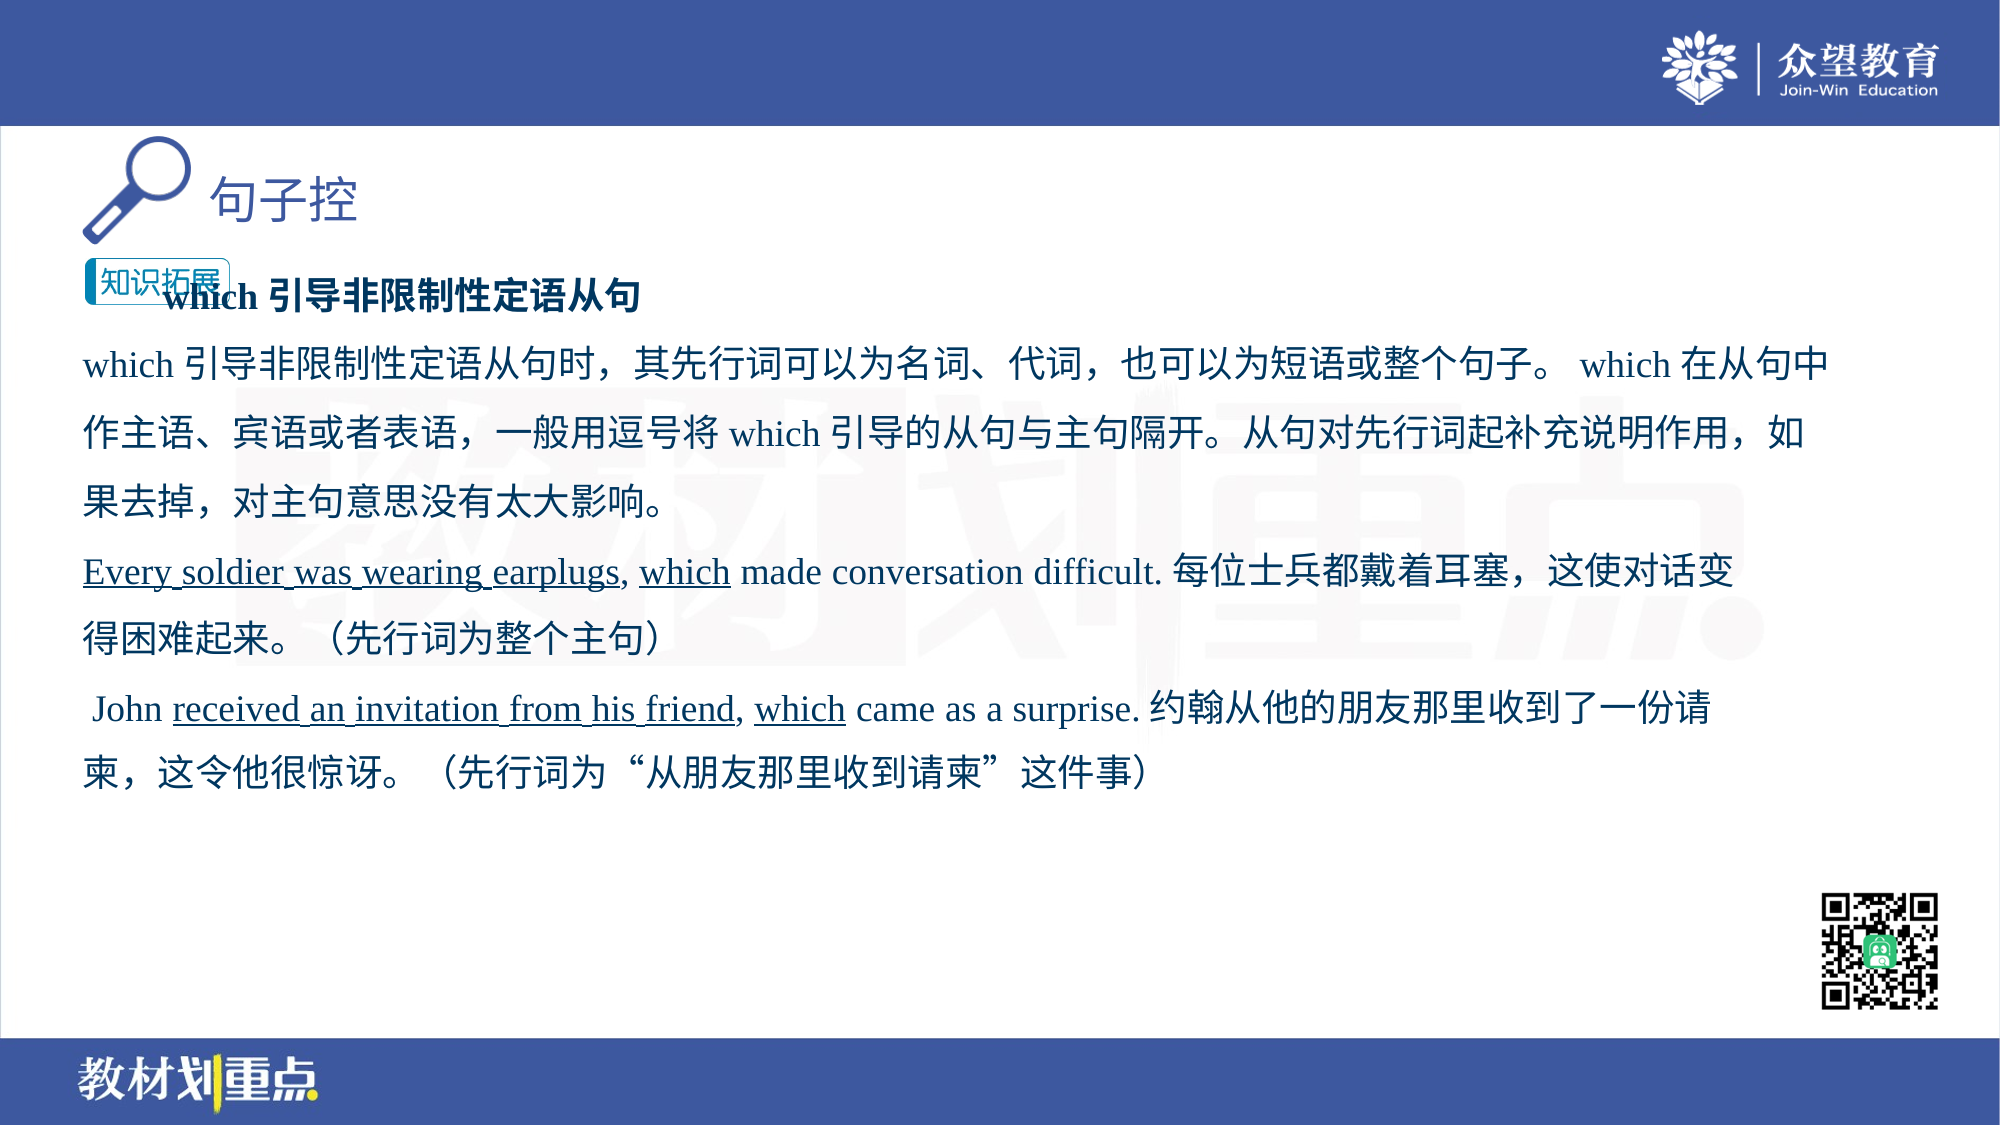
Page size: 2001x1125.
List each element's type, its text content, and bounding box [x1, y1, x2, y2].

picture [0, 0, 2000, 1125]
text_box which引导非限制性定语从句 which引导非限制性定语从句时，其先行词可以为名词、代词，也可以为短语或整个句子。which在从句中 作主语、宾语或者表语，一般用逗号将which引导的从句与主句隔开。从句对先行词起补充说明作用，如 果去掉，对主句意思没有太大影响。 Every soldier was wearing earplugs, which made conversation difficult.每位士兵都戴着耳塞，这使对话变 得困难起来。（先行词为整个主句） John received an invitation from his friend, which came as a surprise.约翰从他的朋友那里收到了一份请 柬，这令他很惊讶。（先行词为“从朋友那里收到请柬”这件事） [82, 248, 1817, 787]
